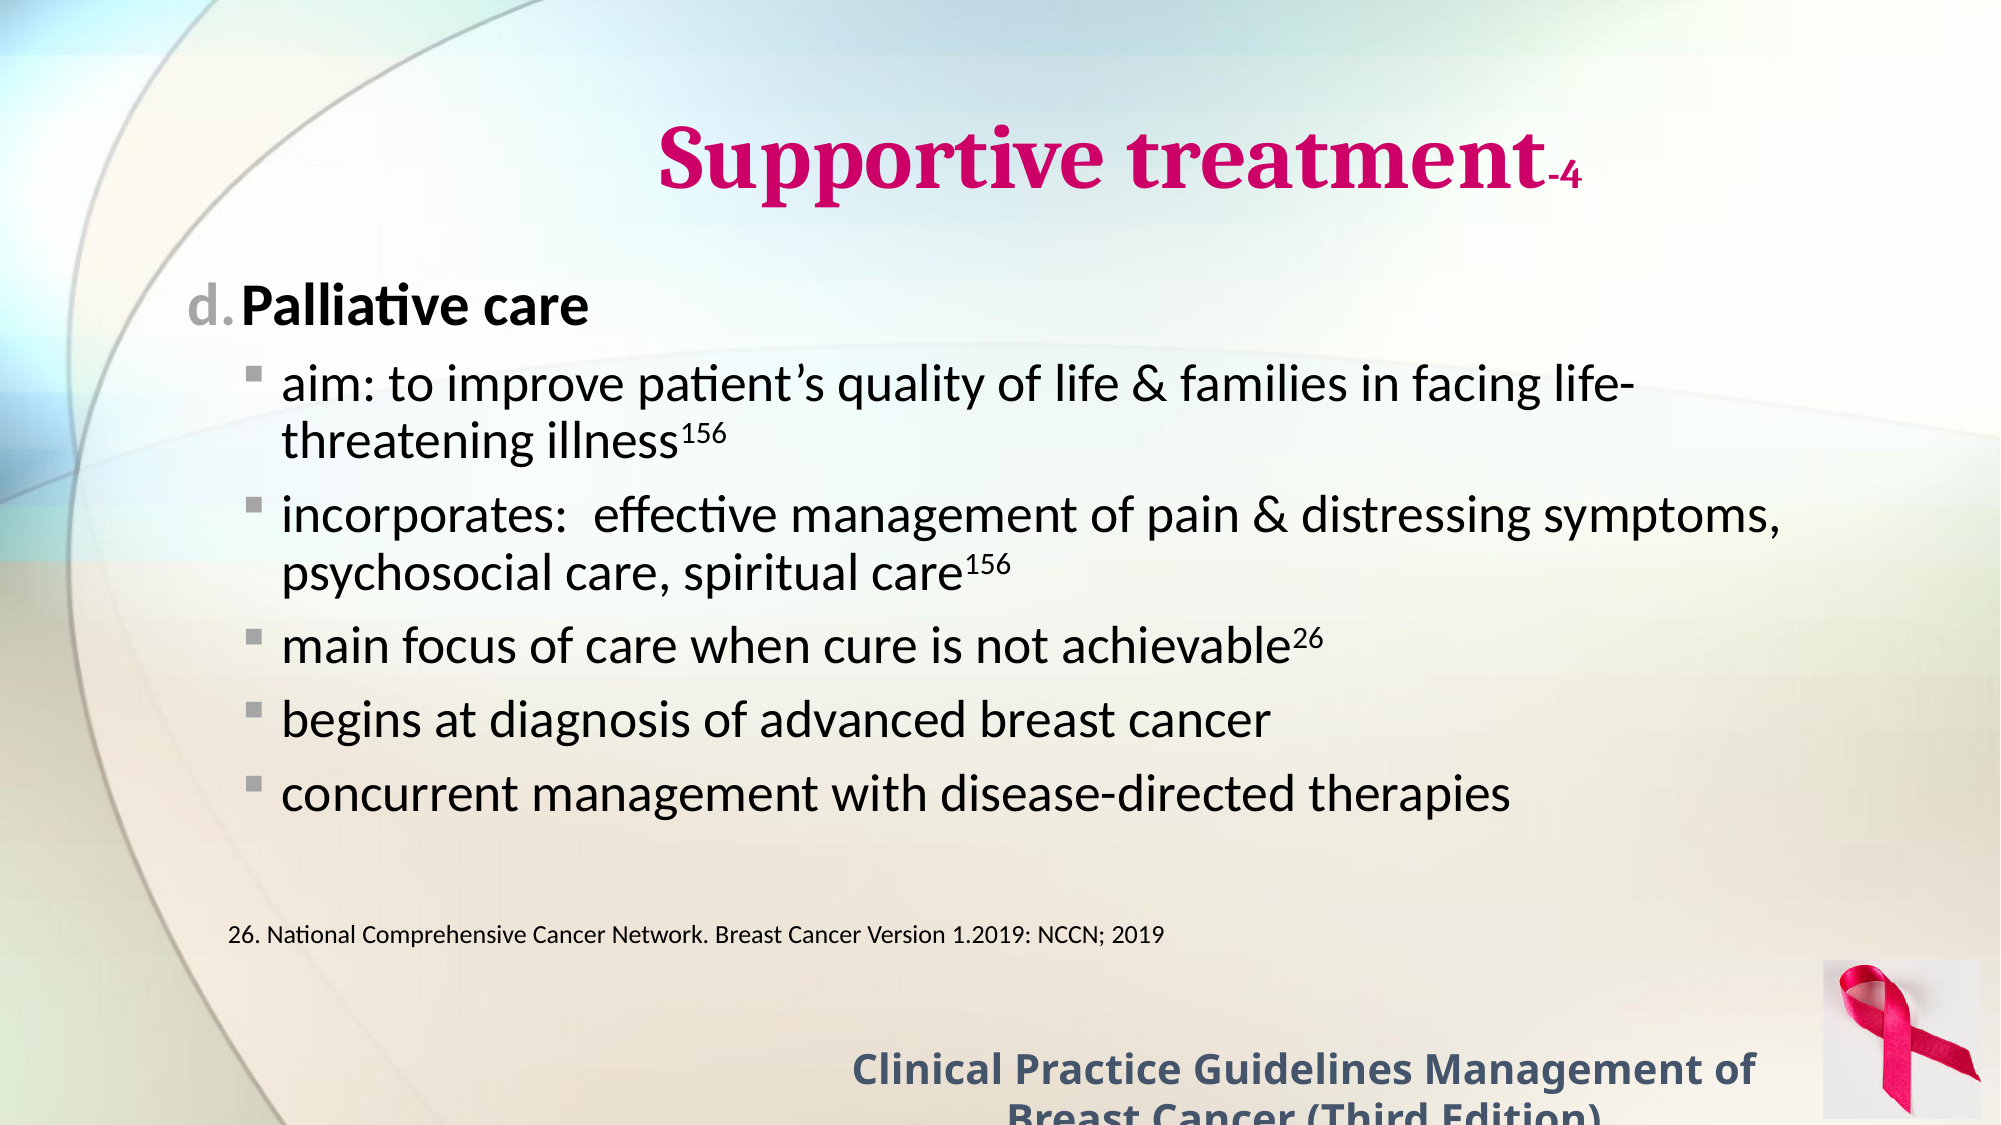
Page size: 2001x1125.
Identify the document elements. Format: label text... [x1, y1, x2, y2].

picture [0, 0, 2001, 1125]
slide_number 16 [1325, 1042, 1813, 1103]
list Palliative care aim: to improve patient’s quality of life & families in facing life-threatening illness156 incorporates: effective management of pain & distressing symptoms, psychosocial care, spiritual care156 main focus of care when cure is not achievable26 begins at diagnosis of advanced breast cancer concurrent management with disease-directed therapies 26. National Comprehensive Cancer Network. Breast Cancer Version 1.2019: NCCN; 2019 [172, 266, 1826, 960]
text_box Clinical Practice Guidelines Management of Breast Cancer (Third Edition) [788, 1035, 1820, 1125]
title Supportive treatment-4 [381, 43, 1863, 261]
